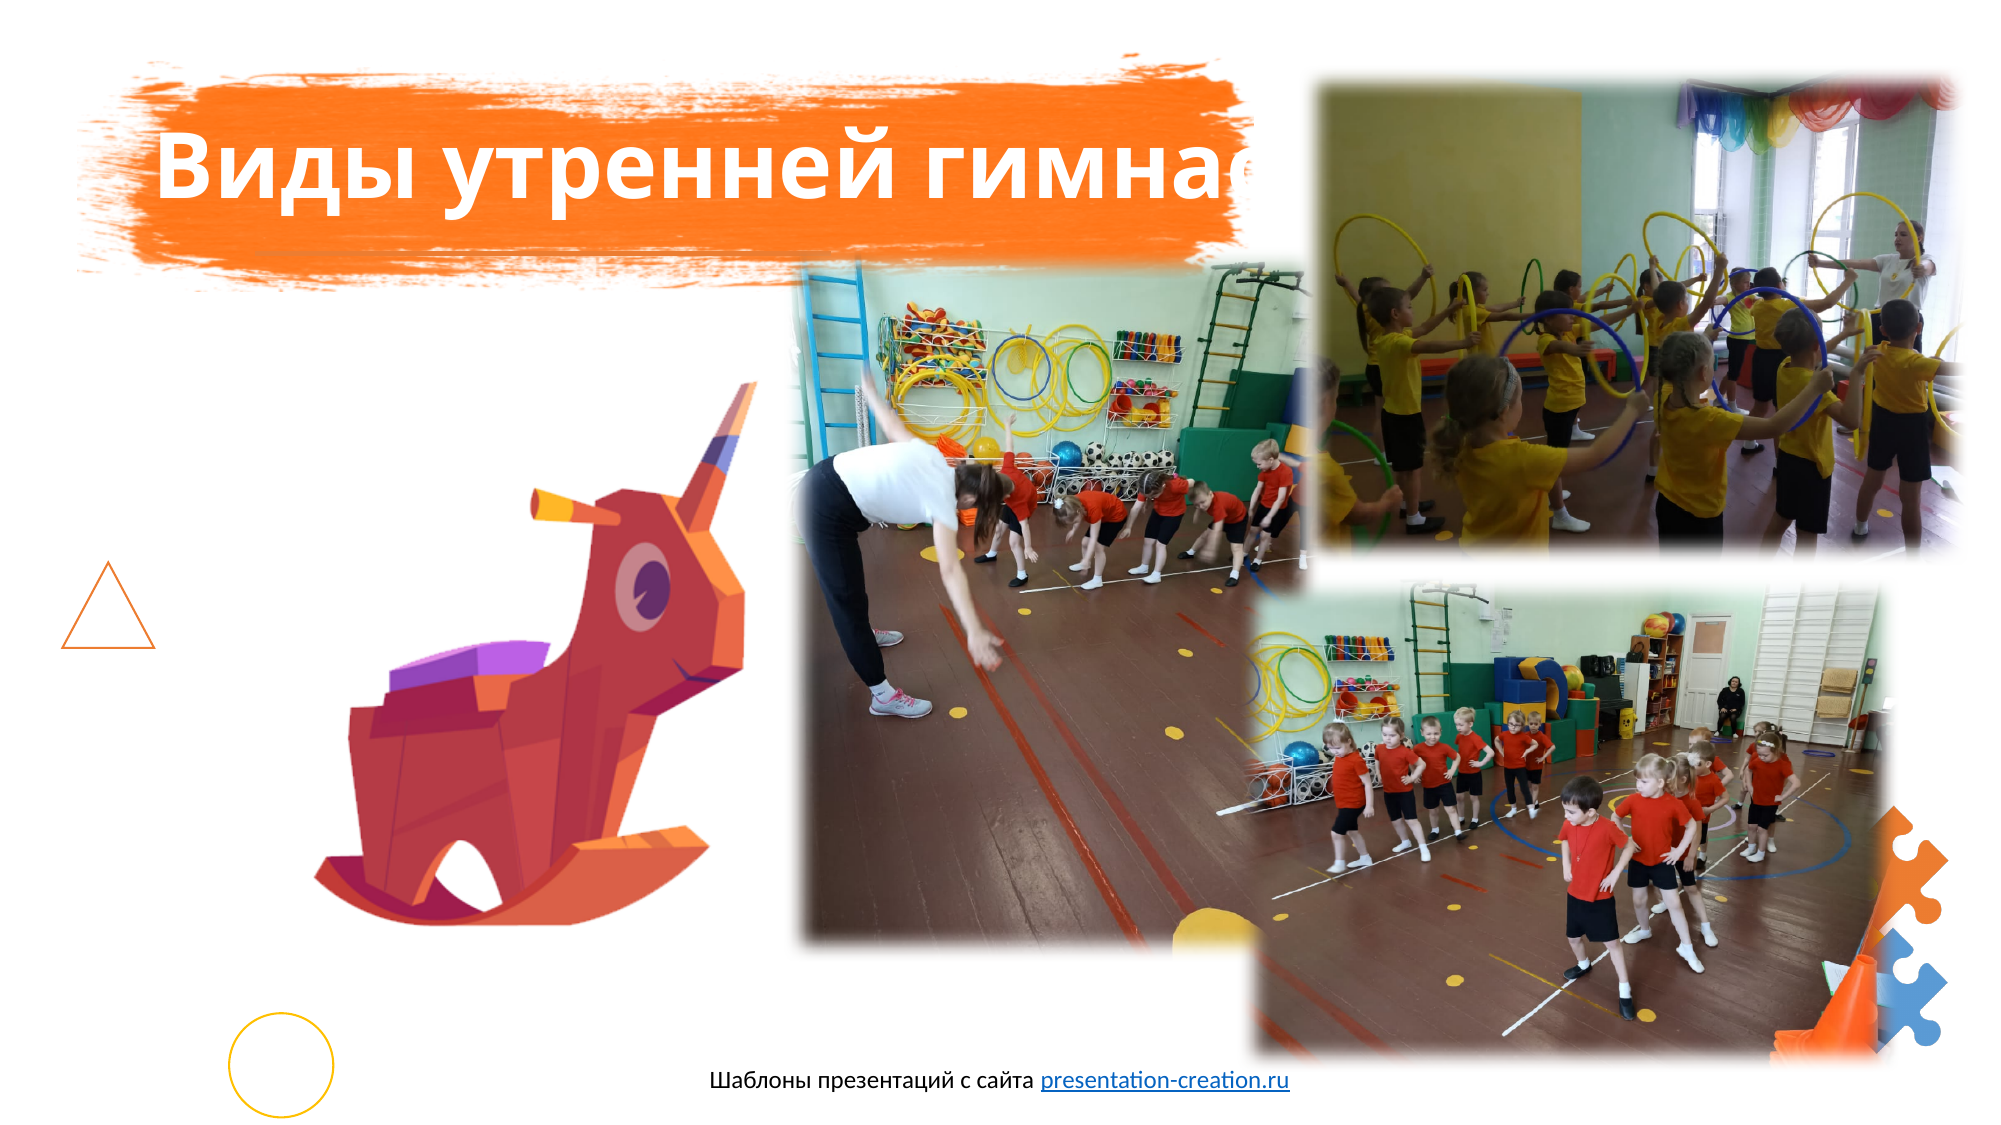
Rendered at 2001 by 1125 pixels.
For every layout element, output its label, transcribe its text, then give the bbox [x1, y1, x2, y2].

text_box Шаблоны презентаций с сайта presentation-creation.ru [372, 1056, 1628, 1117]
picture [77, 49, 1254, 292]
picture [1237, 575, 1964, 1073]
picture [1299, 65, 1968, 566]
title Виды утренней гимнастики [137, 59, 1863, 278]
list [784, 247, 1321, 962]
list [256, 346, 882, 966]
